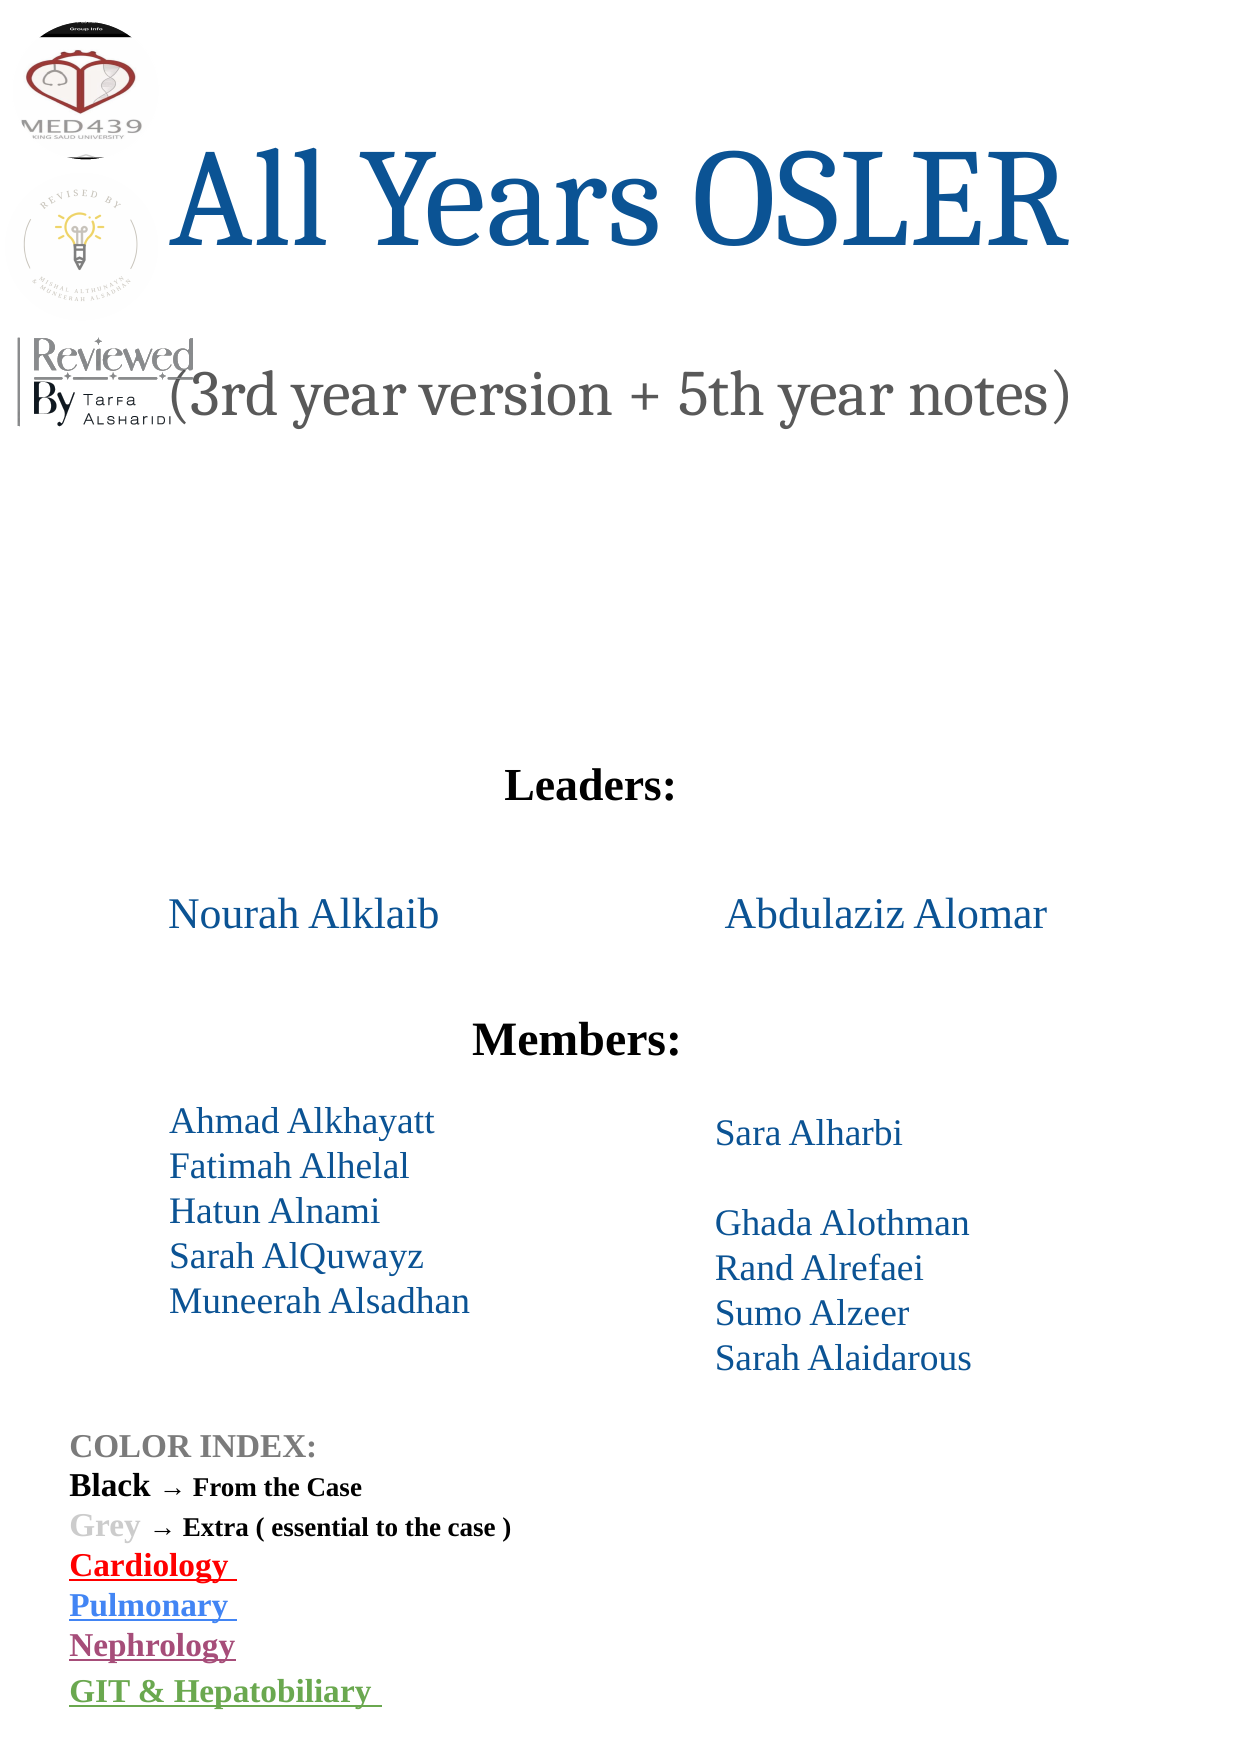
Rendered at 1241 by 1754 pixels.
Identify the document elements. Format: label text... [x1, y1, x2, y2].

picture [5, 173, 159, 321]
text_box Sara Alharbi Ghada Alothman Rand Alrefaei Sumo Alzeer Sarah Alaidarous [699, 1093, 1143, 1438]
text_box Abdulaziz Alomar [531, 869, 1241, 953]
text_box Nourah Alklaib [5, 869, 531, 953]
text_box All Years OSLER (3rd year version + 5th year notes) [137, 48, 1103, 668]
text_box Ahmad Alkhayatt Fatimah Alhelal Hatun Alnami Sarah AlQuwayz Muneerah Alsadhan [154, 1080, 648, 1516]
text_box Members: [289, 992, 865, 1080]
picture [11, 20, 160, 161]
picture [11, 325, 211, 438]
text_box COLOR INDEX: Black → From the Case Grey → Extra ( essential to the case ) Cardiology Pulmonary Nephrology GIT & Hepatobiliary [48, 1403, 1098, 1754]
text_box Leaders: [303, 739, 879, 825]
